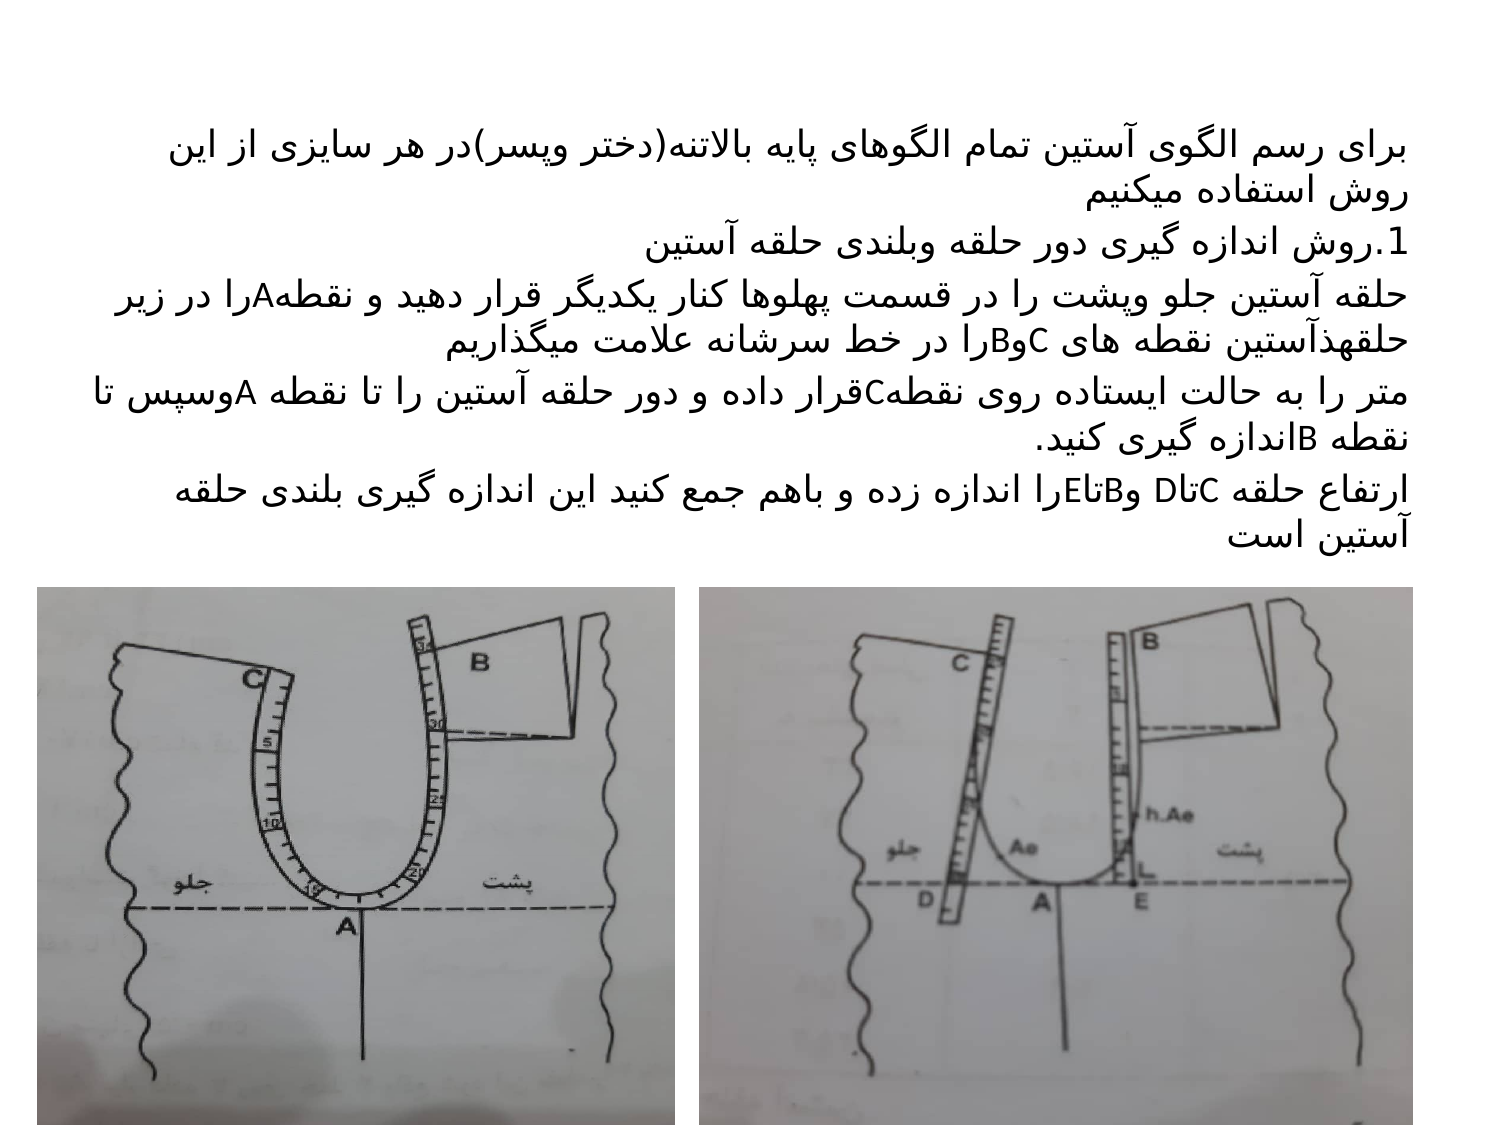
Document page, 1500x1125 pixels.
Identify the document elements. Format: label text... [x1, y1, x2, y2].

subtitle برای رسم الگوی آستین تمام الگوهای پایه بالاتنه(دختر وپسر)در هر سایزی از این روش استفاده میکنیم 1.روش اندازه گیری دور حلقه وبلندی حلقه آستین حلقه آستین جلو وپشت را در قسمت پهلوها کنار یکدیگر قرار دهید و نقطهAرا در زیر حلقهذآستین نقطه های CوBرا در خط سرشانه علامت میگذاریم متر را به حالت ایستاده روی نقطهCقرار داده و دور حلقه آستین را تا نقطه Aوسپس تا نقطه Bاندازه گیری کنید. ارتفاع حلقه CتاD وBتاEرا اندازه زده و باهم جمع کنید این اندازه گیری بلندی حلقه آستین است [62, 112, 1425, 1075]
picture [699, 587, 1413, 1125]
picture [37, 587, 676, 1125]
